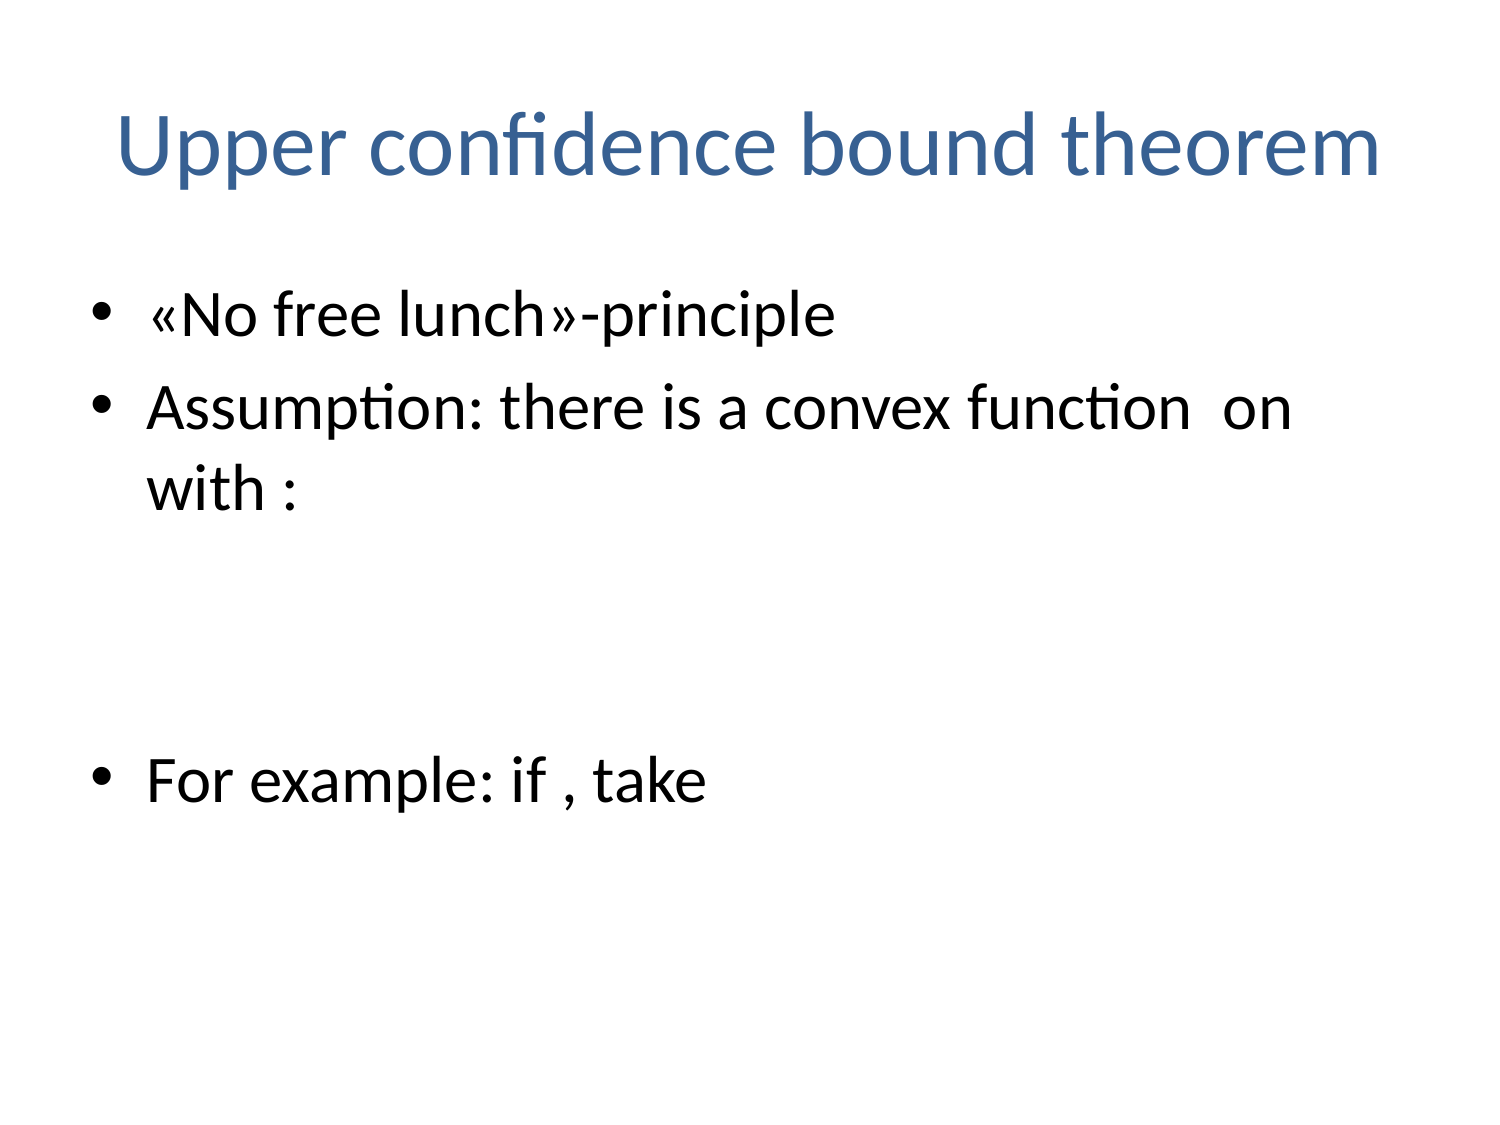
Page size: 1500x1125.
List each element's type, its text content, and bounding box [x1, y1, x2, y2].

title Upper confidence bound theorem [75, 45, 1425, 233]
